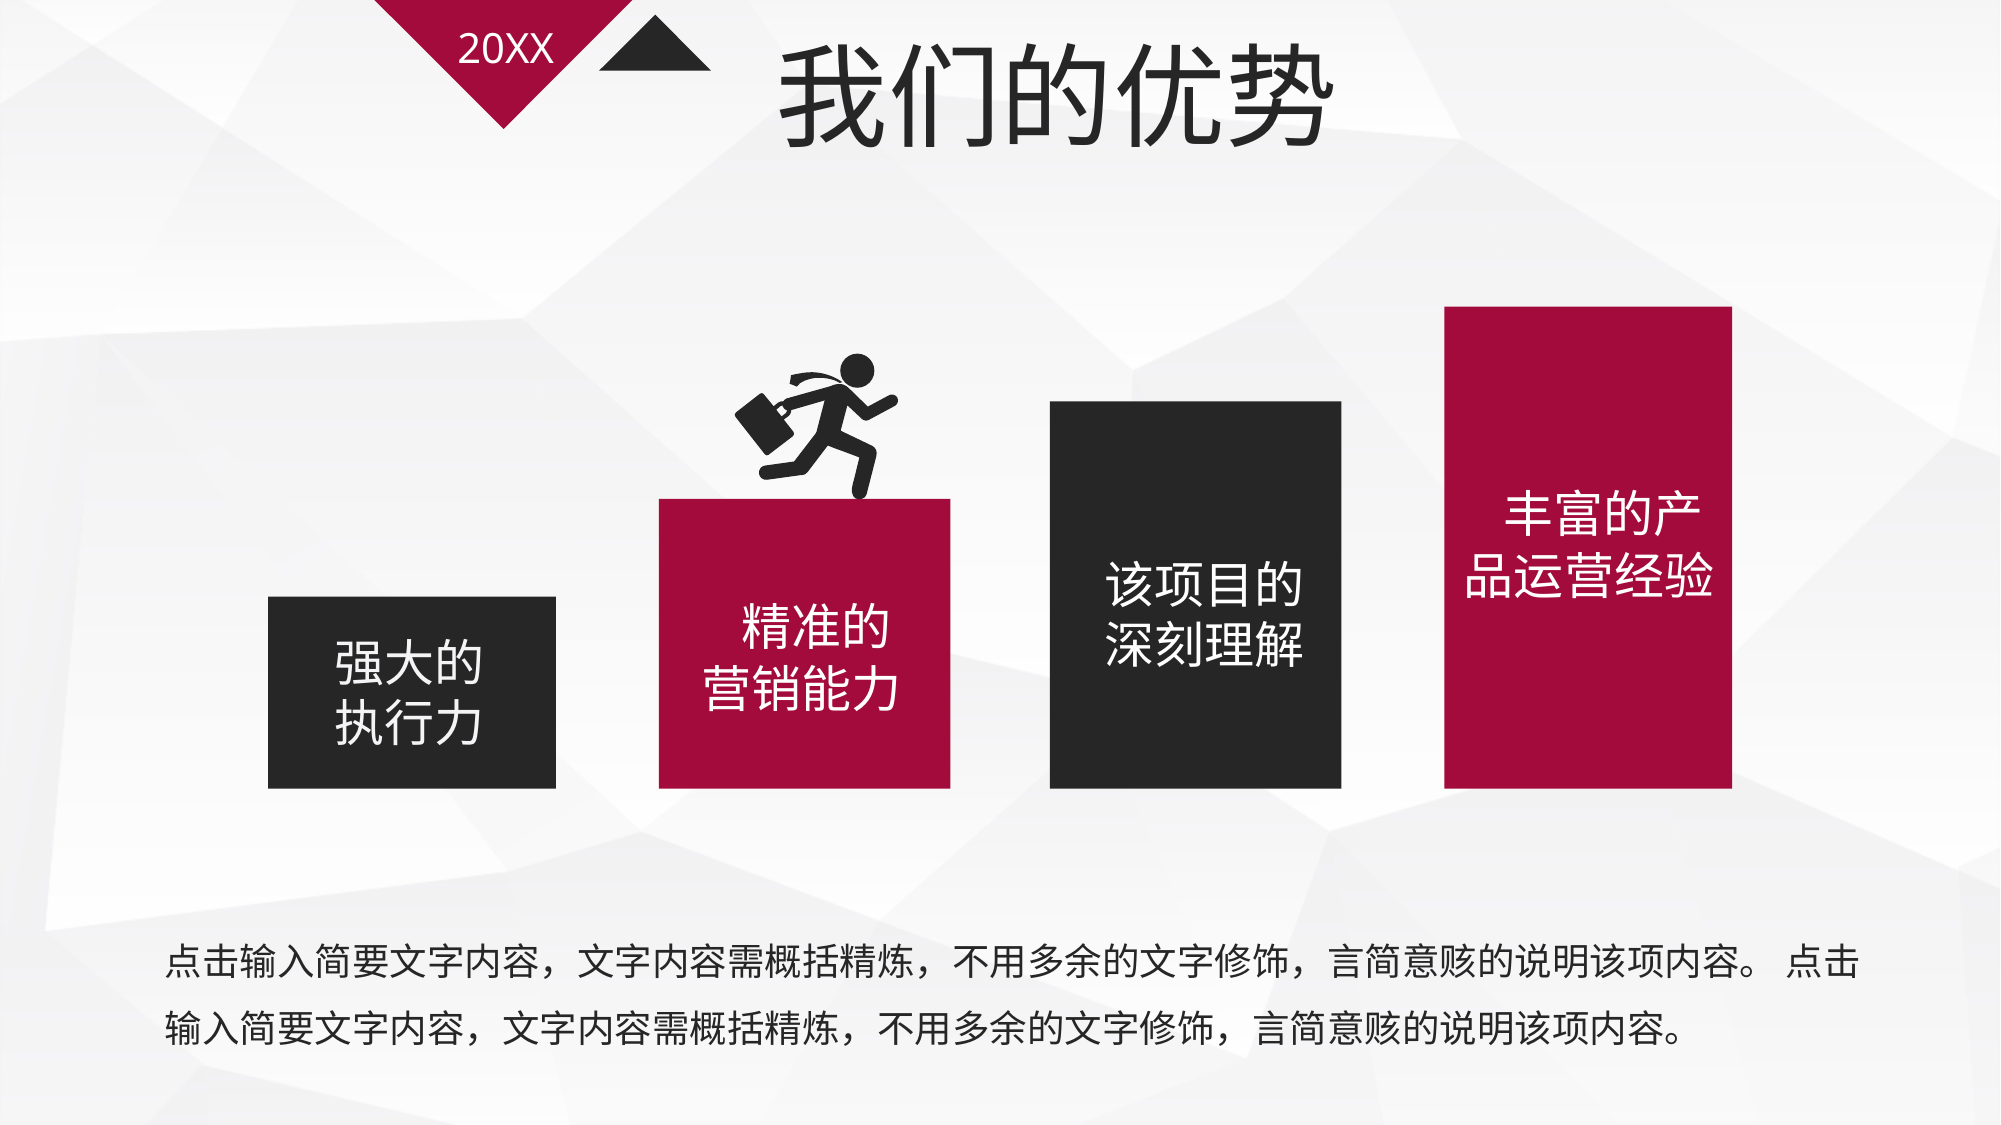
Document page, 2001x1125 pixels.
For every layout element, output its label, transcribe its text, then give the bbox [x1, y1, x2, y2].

picture [0, 0, 2001, 1125]
text_box [596, 13, 714, 72]
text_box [1444, 306, 1733, 789]
text_box 20XX [442, 14, 570, 80]
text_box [1049, 401, 1372, 789]
text_box 点击输入简要文字内容，文字内容需概括精炼，不用多余的文字修饰，言简意赅的说明该项内容。 点击输入简要文字内容，文字内容需概括精炼，不用多余的文字修饰，言简意赅的说明该项内容。 [149, 908, 1894, 1058]
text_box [268, 596, 556, 789]
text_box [734, 353, 899, 500]
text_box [658, 498, 951, 789]
text_box [373, 0, 634, 69]
text_box 我们的优势 [760, 19, 1354, 169]
text_box [453, 80, 554, 131]
